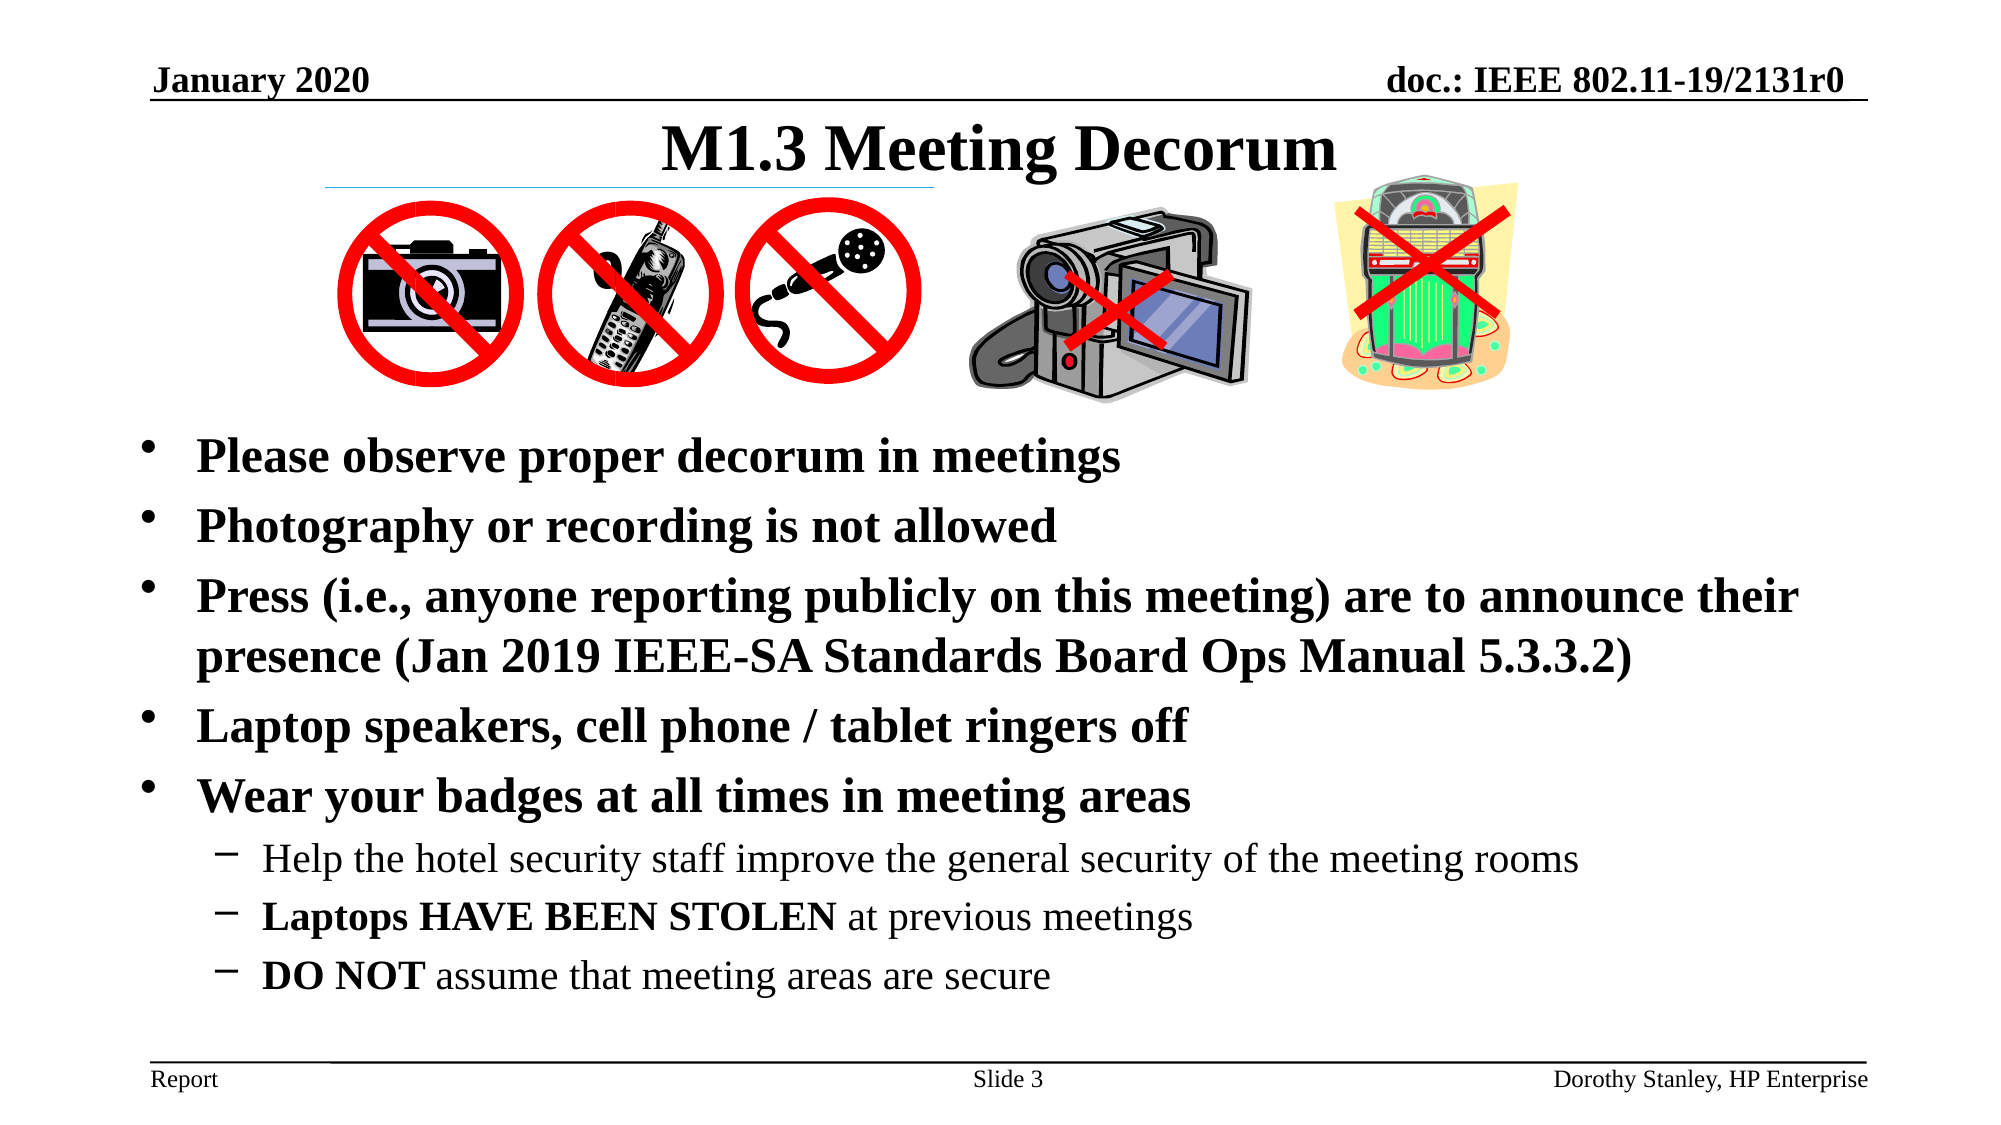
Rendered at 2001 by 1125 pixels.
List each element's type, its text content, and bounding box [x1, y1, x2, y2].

list Please observe proper decorum in meetings Photography or recording is not allowed Press (i.e., anyone reporting publicly on this meeting) are to announce their presence (Jan 2019 IEEE-SA Standards Board Ops Manual 5.3.3.2) Laptop speakers, cell phone / tablet ringers off Wear your badges at all times in meeting areas Help the hotel security staff improve the general security of the meeting rooms Laptops HAVE BEEN STOLEN at previous meetings DO NOT assume that meeting areas are secure [125, 414, 1850, 1000]
title M1.3 Meeting Decorum [150, 112, 1850, 175]
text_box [1333, 174, 1519, 390]
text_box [324, 187, 935, 388]
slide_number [152, 54, 406, 101]
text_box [968, 206, 1253, 404]
footer Dorothy Stanley, HP Enterprise [1512, 1061, 1869, 1093]
slide_number Slide 3 [964, 1061, 1053, 1093]
